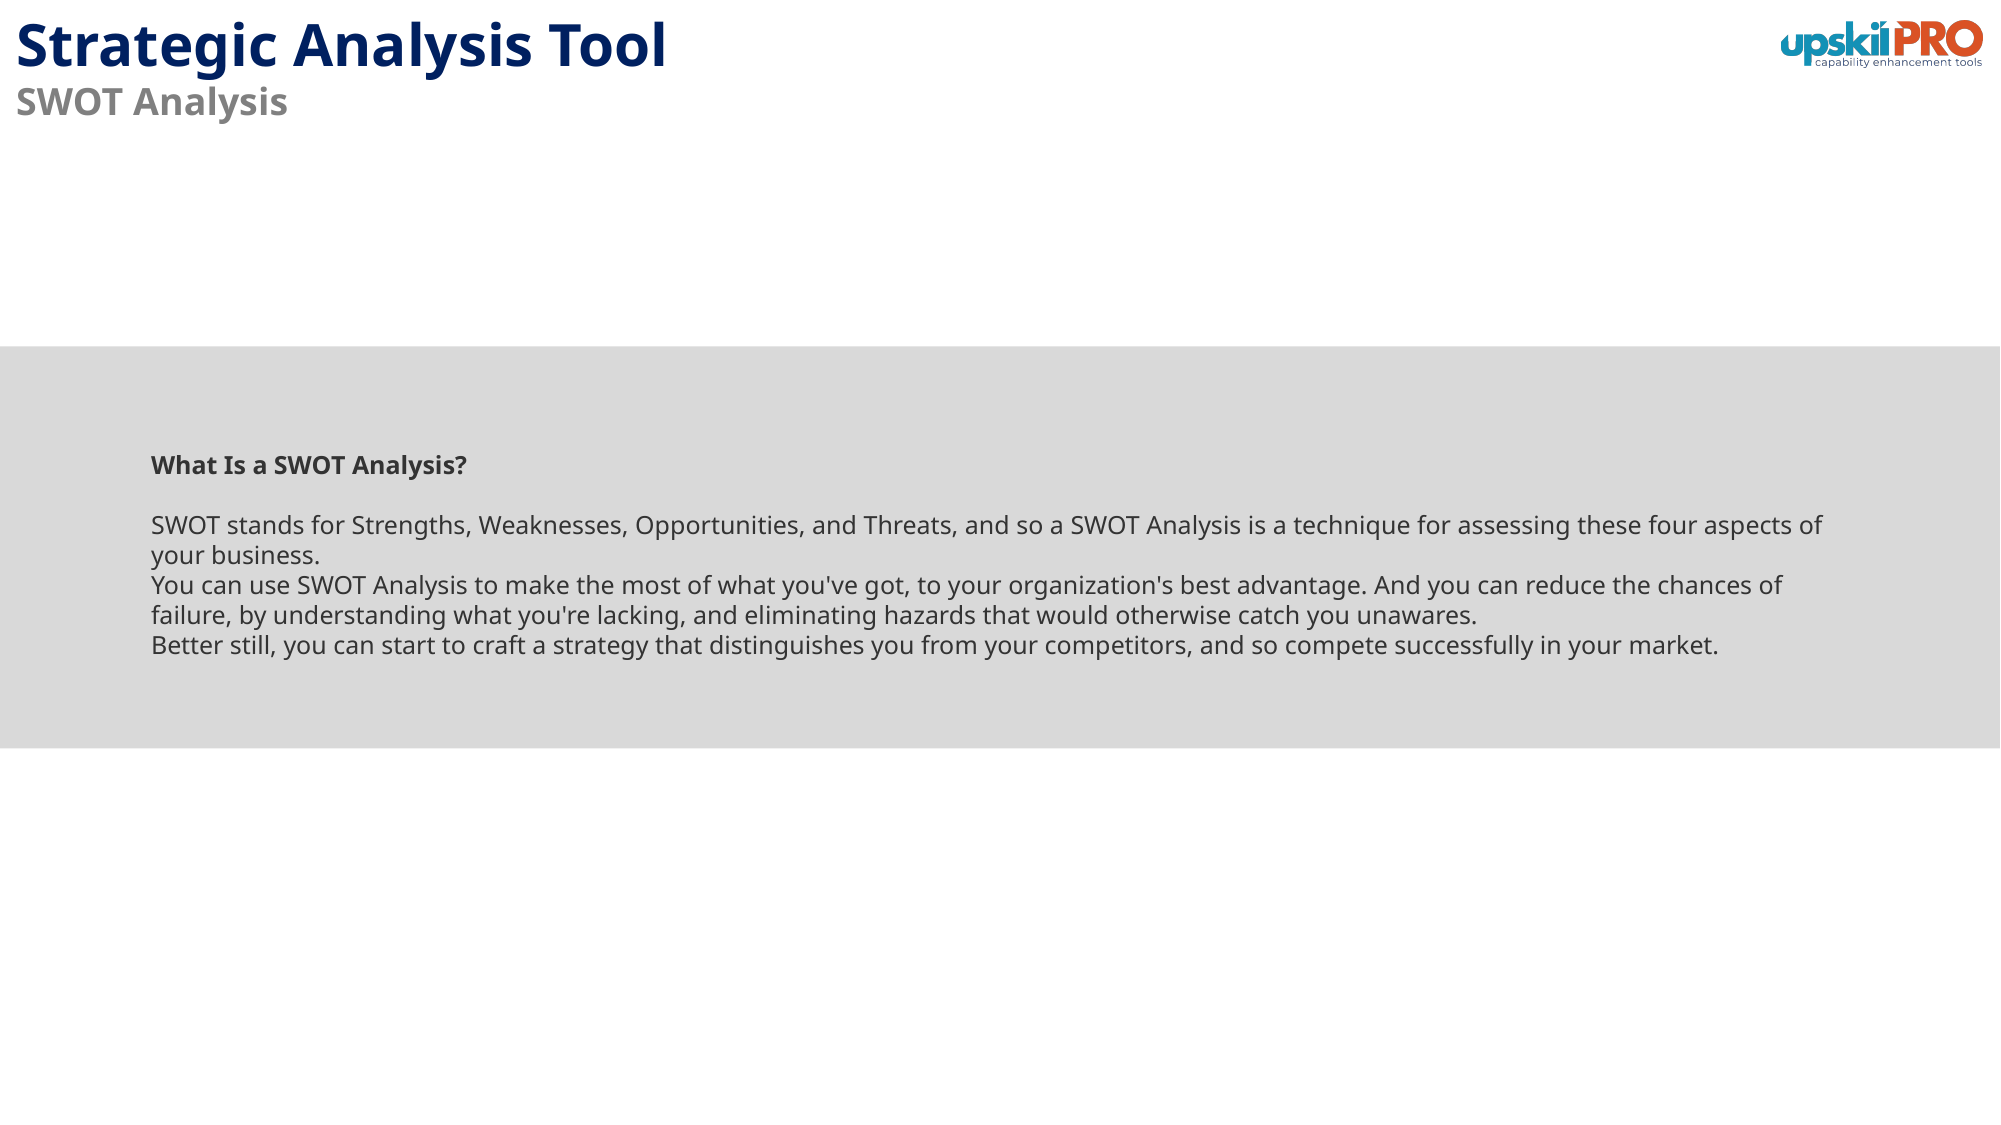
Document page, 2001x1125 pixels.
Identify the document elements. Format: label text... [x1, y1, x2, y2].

text_box Strategic Analysis Tool SWOT Analysis [1, 0, 1564, 131]
text_box [0, 345, 2000, 749]
picture [1780, 20, 1983, 68]
text_box What Is a SWOT Analysis? SWOT stands for Strengths, Weaknesses, Opportunities, and Threats, and so a SWOT Analysis is a technique for assessing these four aspects of your business. You can use SWOT Analysis to make the most of what you've got, to your organization's best advantage. And you can reduce the chances of failure, by understanding what you're lacking, and eliminating hazards that would otherwise catch you unawares. Better still, you can start to craft a strategy that distinguishes you from your competitors, and so compete successfully in your market. [136, 442, 1864, 697]
